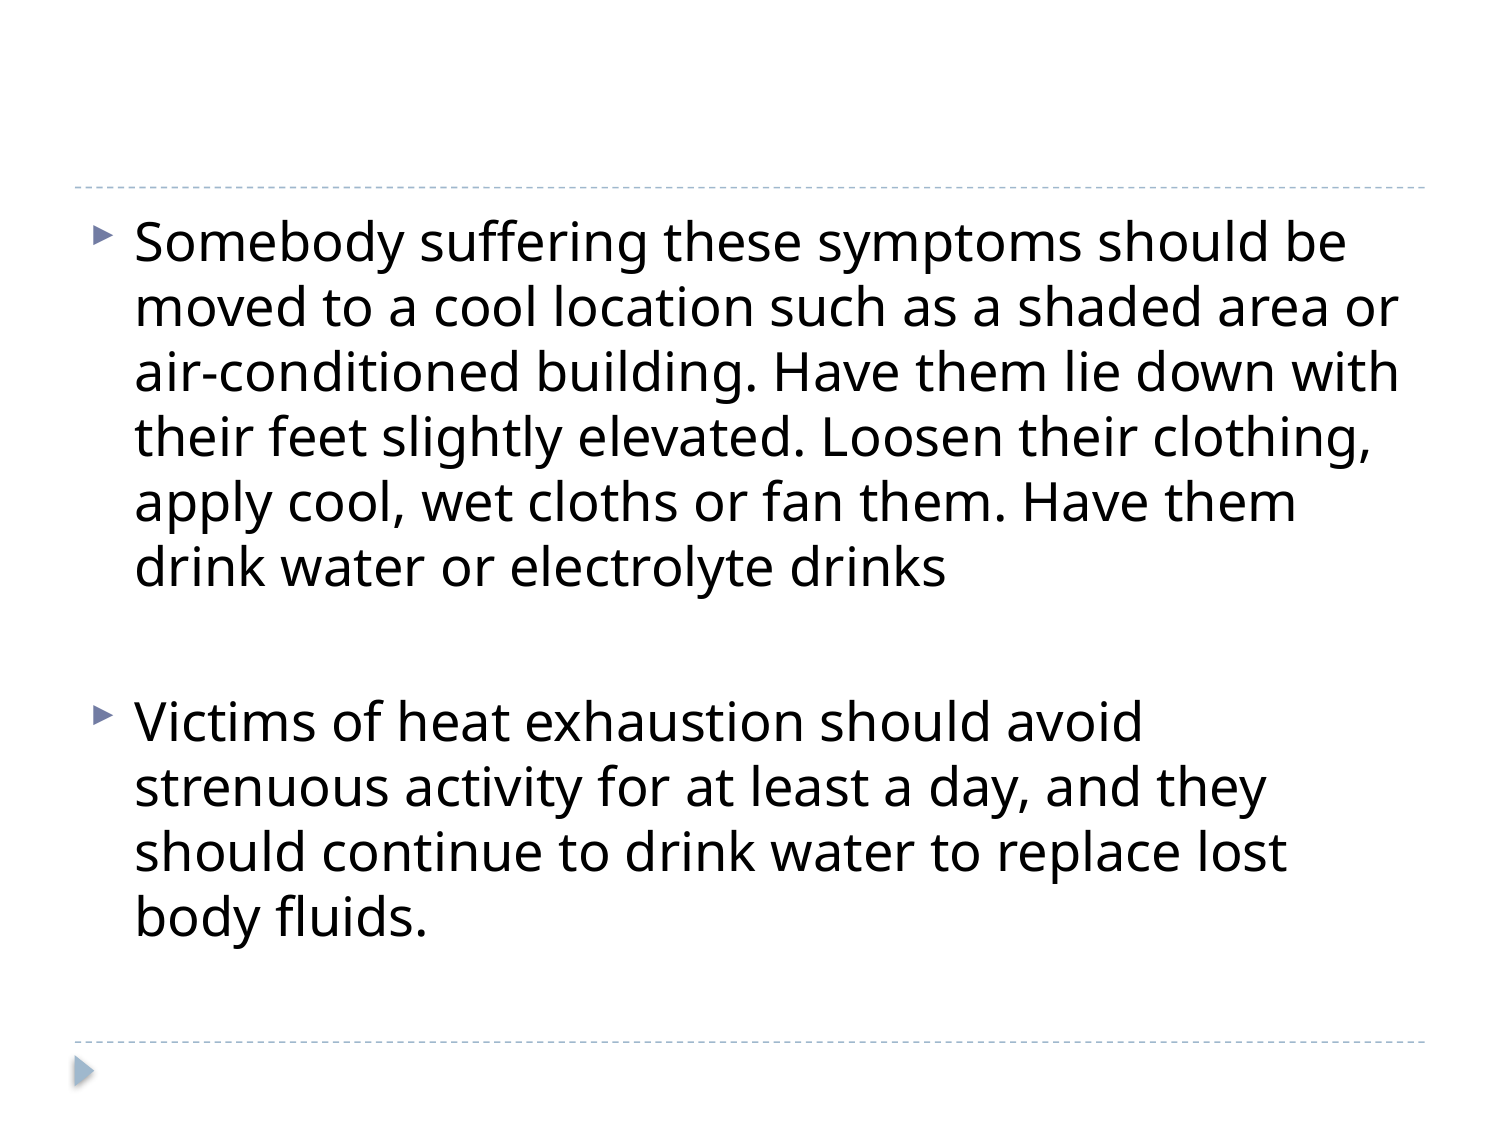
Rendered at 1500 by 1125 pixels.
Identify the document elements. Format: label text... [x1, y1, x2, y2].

list Somebody suffering these symptoms should be moved to a cool location such as a shaded area or air-conditioned building. Have them lie down with their feet slightly elevated. Loosen their clothing, apply cool, wet cloths or fan them. Have them drink water or electrolyte drinks Victims of heat exhaustion should avoid strenuous activity for at least a day, and they should continue to drink water to replace lost body fluids. [75, 200, 1425, 1010]
